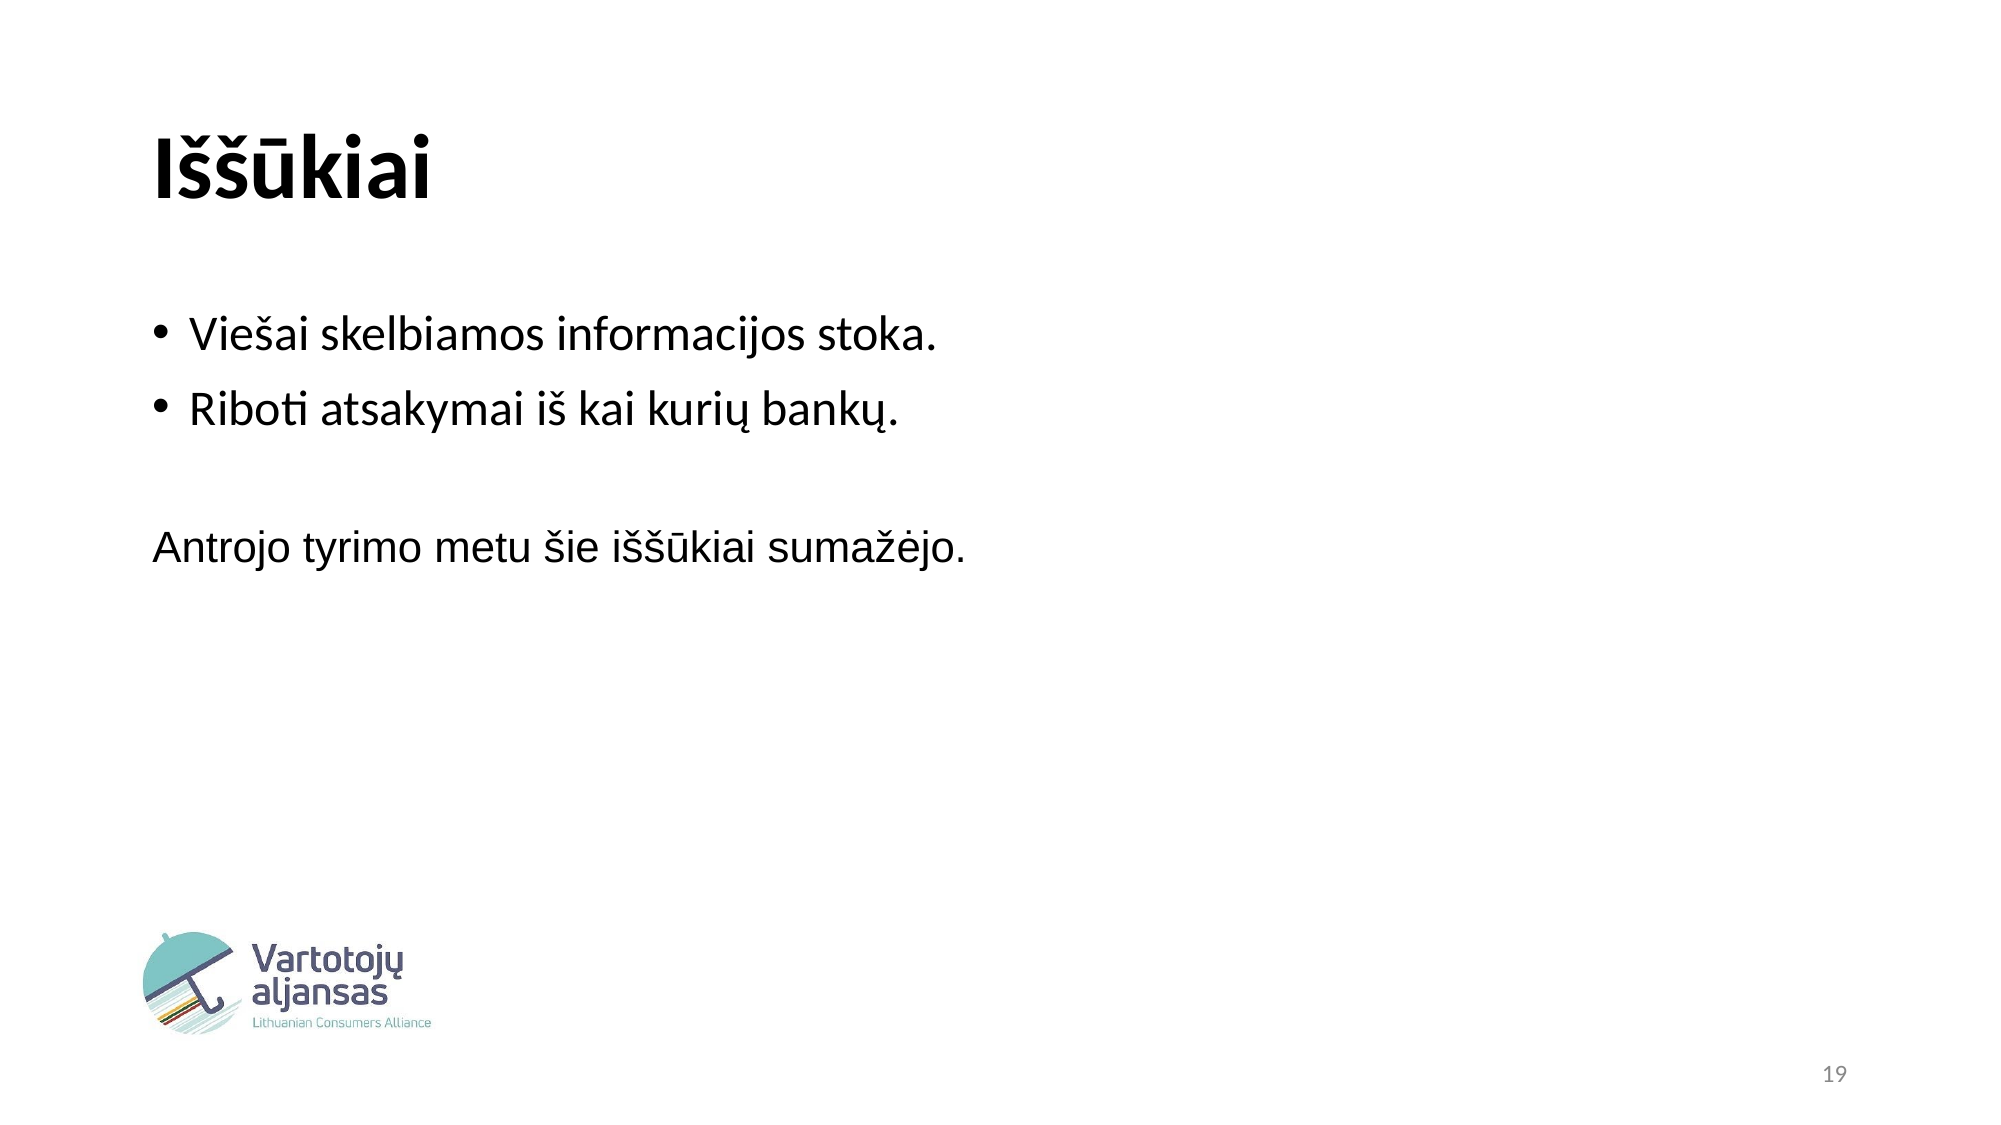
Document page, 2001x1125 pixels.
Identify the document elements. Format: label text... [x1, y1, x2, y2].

title Iššūkiai [137, 59, 1863, 278]
list Viešai skelbiamos informacijos stoka. Riboti atsakymai iš kai kurių bankų. Antrojo tyrimo metu šie iššūkiai sumažėjo. [137, 299, 1863, 1014]
picture [114, 907, 461, 1059]
slide_number 19 [1412, 1042, 1863, 1103]
